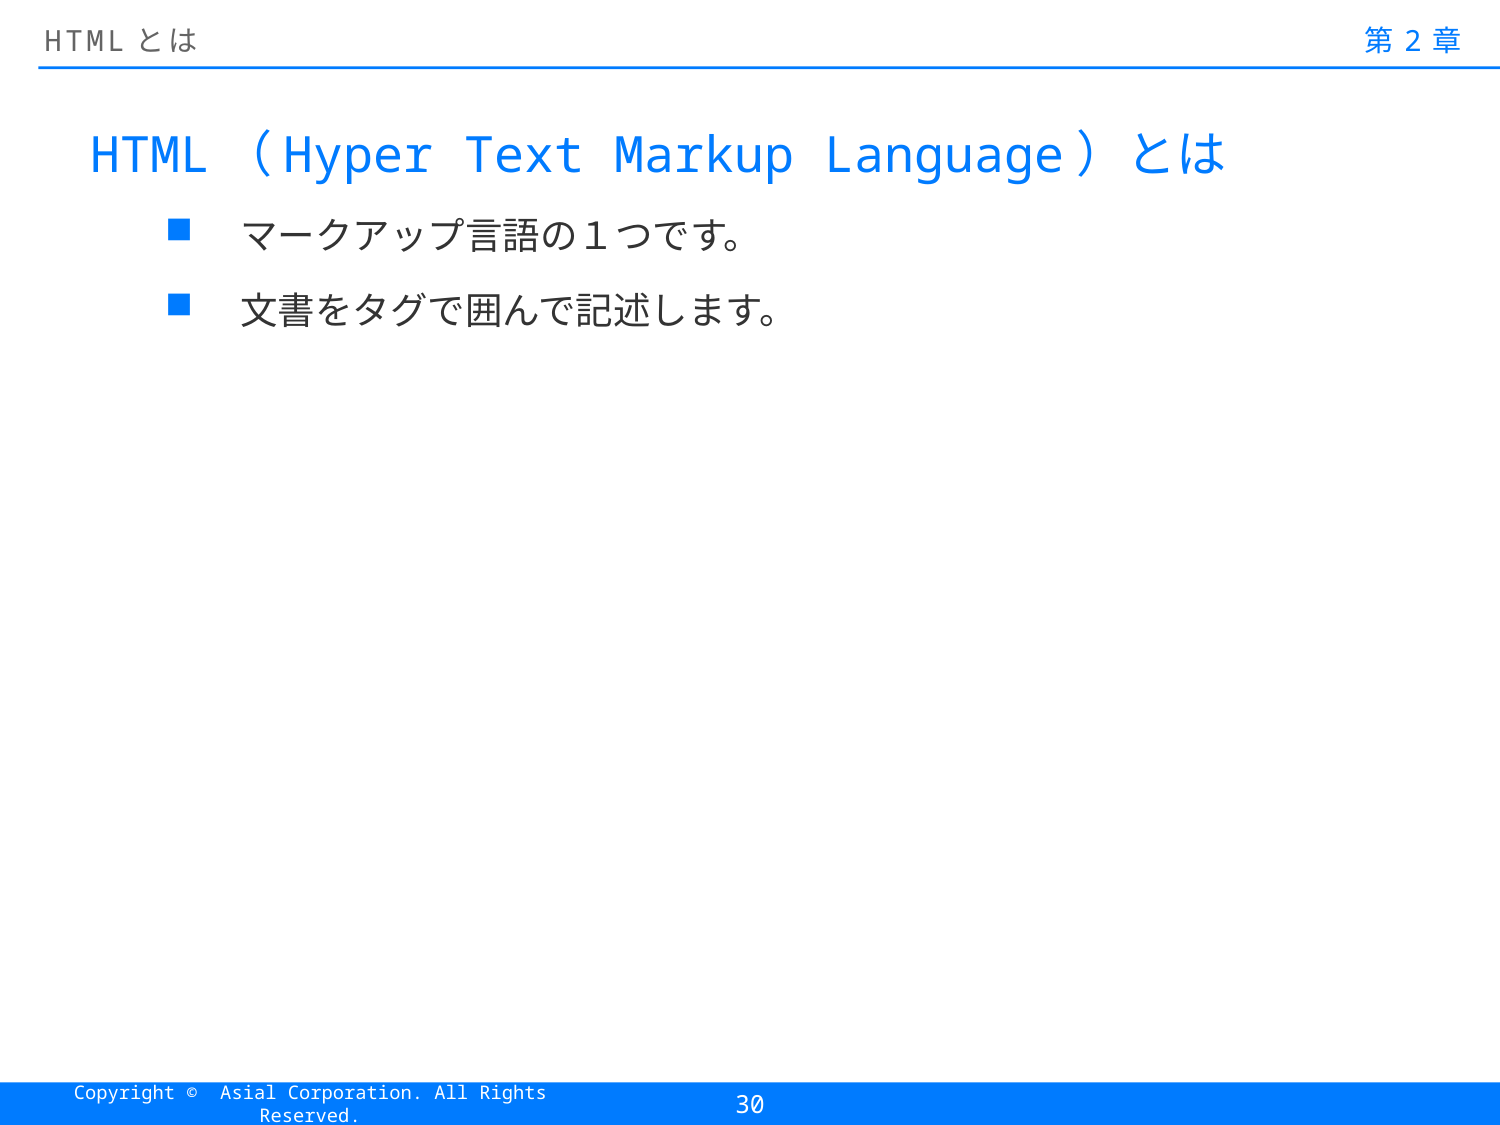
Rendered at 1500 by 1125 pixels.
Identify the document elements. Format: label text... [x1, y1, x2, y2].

slide_number 30 [581, 1075, 919, 1125]
list HTML（Hyper Text Markup Language）とは マークアップ言語の１つです。 文書をタグで囲んで記述します。 [75, 84, 1425, 988]
list 第2章 [702, 7, 1477, 72]
title HTMLとは [29, 7, 702, 72]
